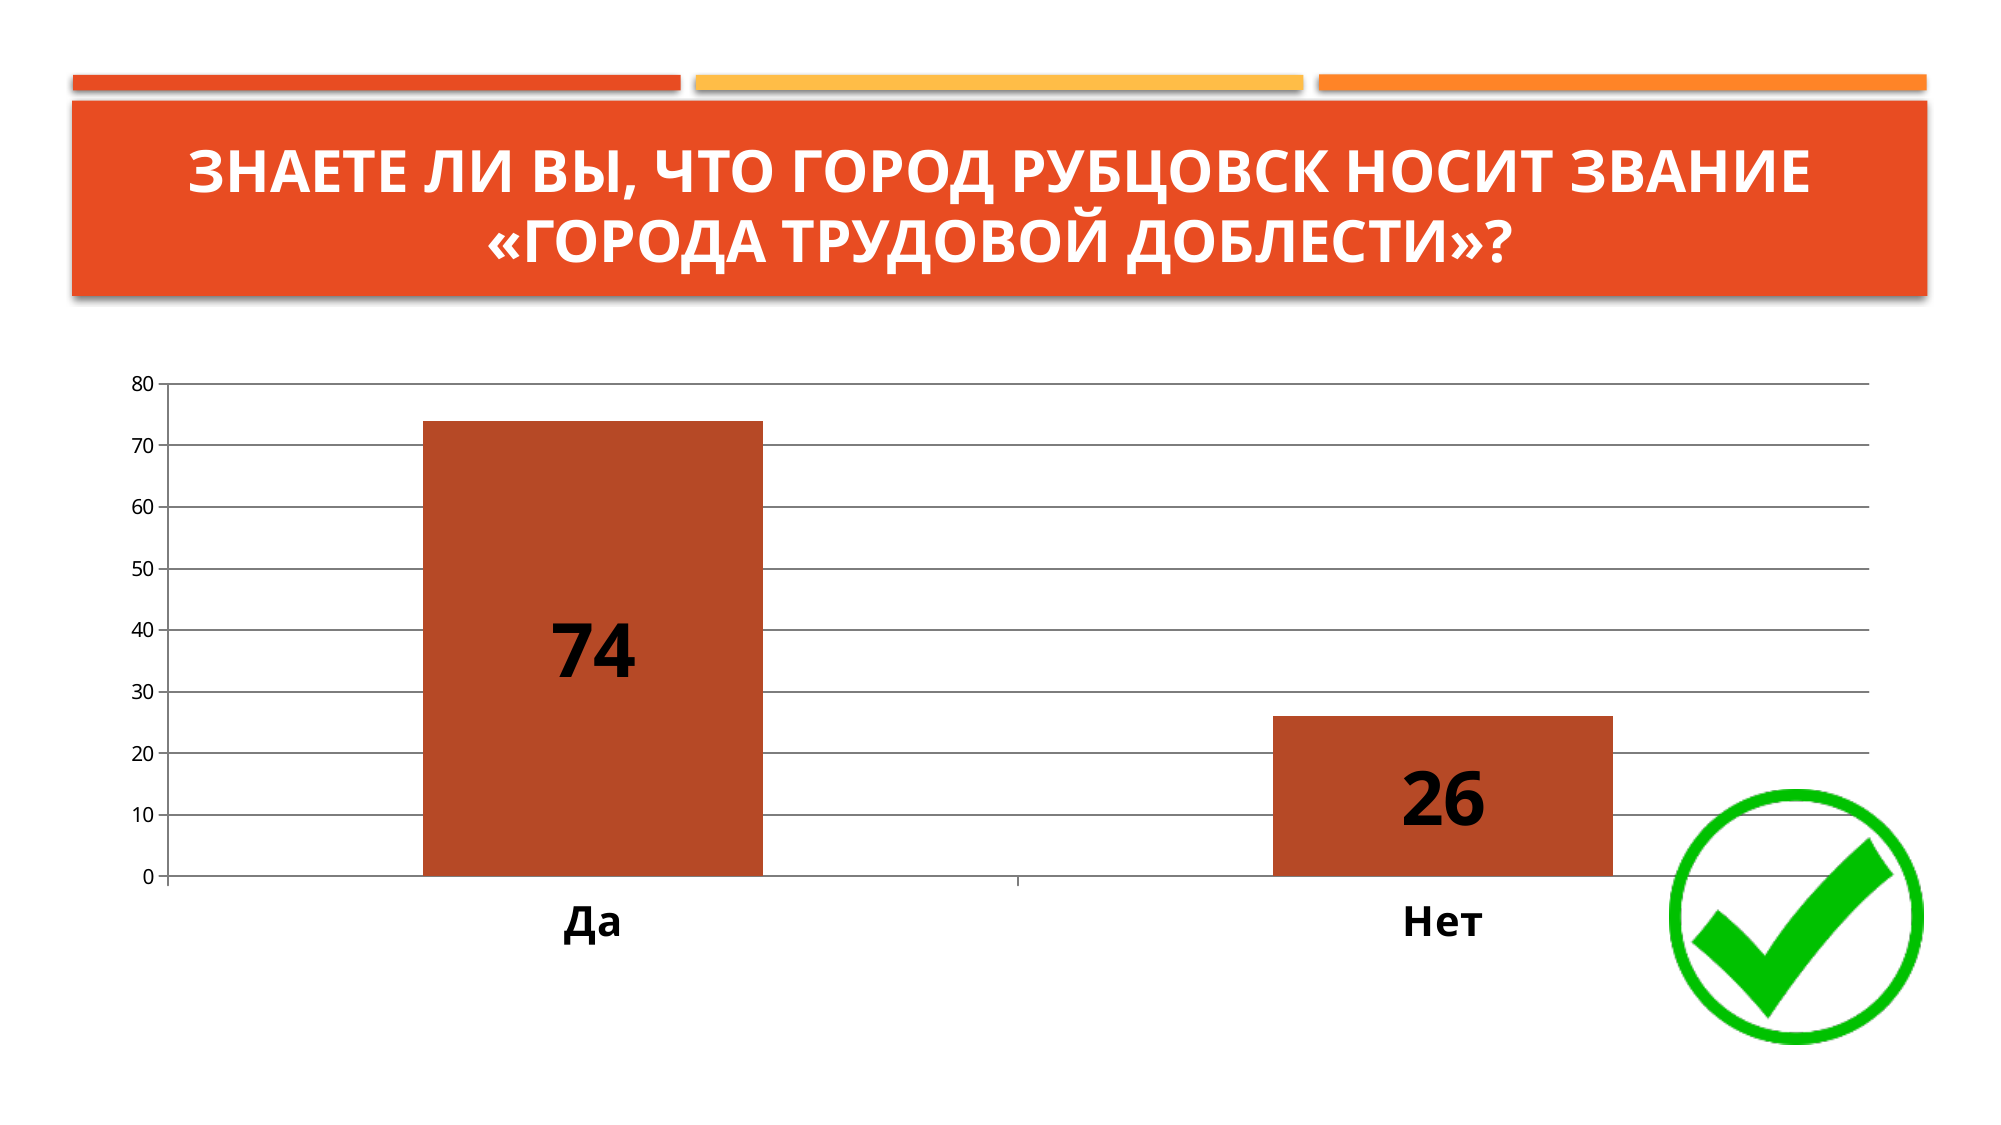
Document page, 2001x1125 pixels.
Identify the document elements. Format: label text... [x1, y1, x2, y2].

title Знаете ли вы, что город рубцовск носит звание «Города трудовой доблести»? [95, 115, 1905, 282]
chart [94, 357, 1906, 962]
picture [1668, 789, 1925, 1045]
